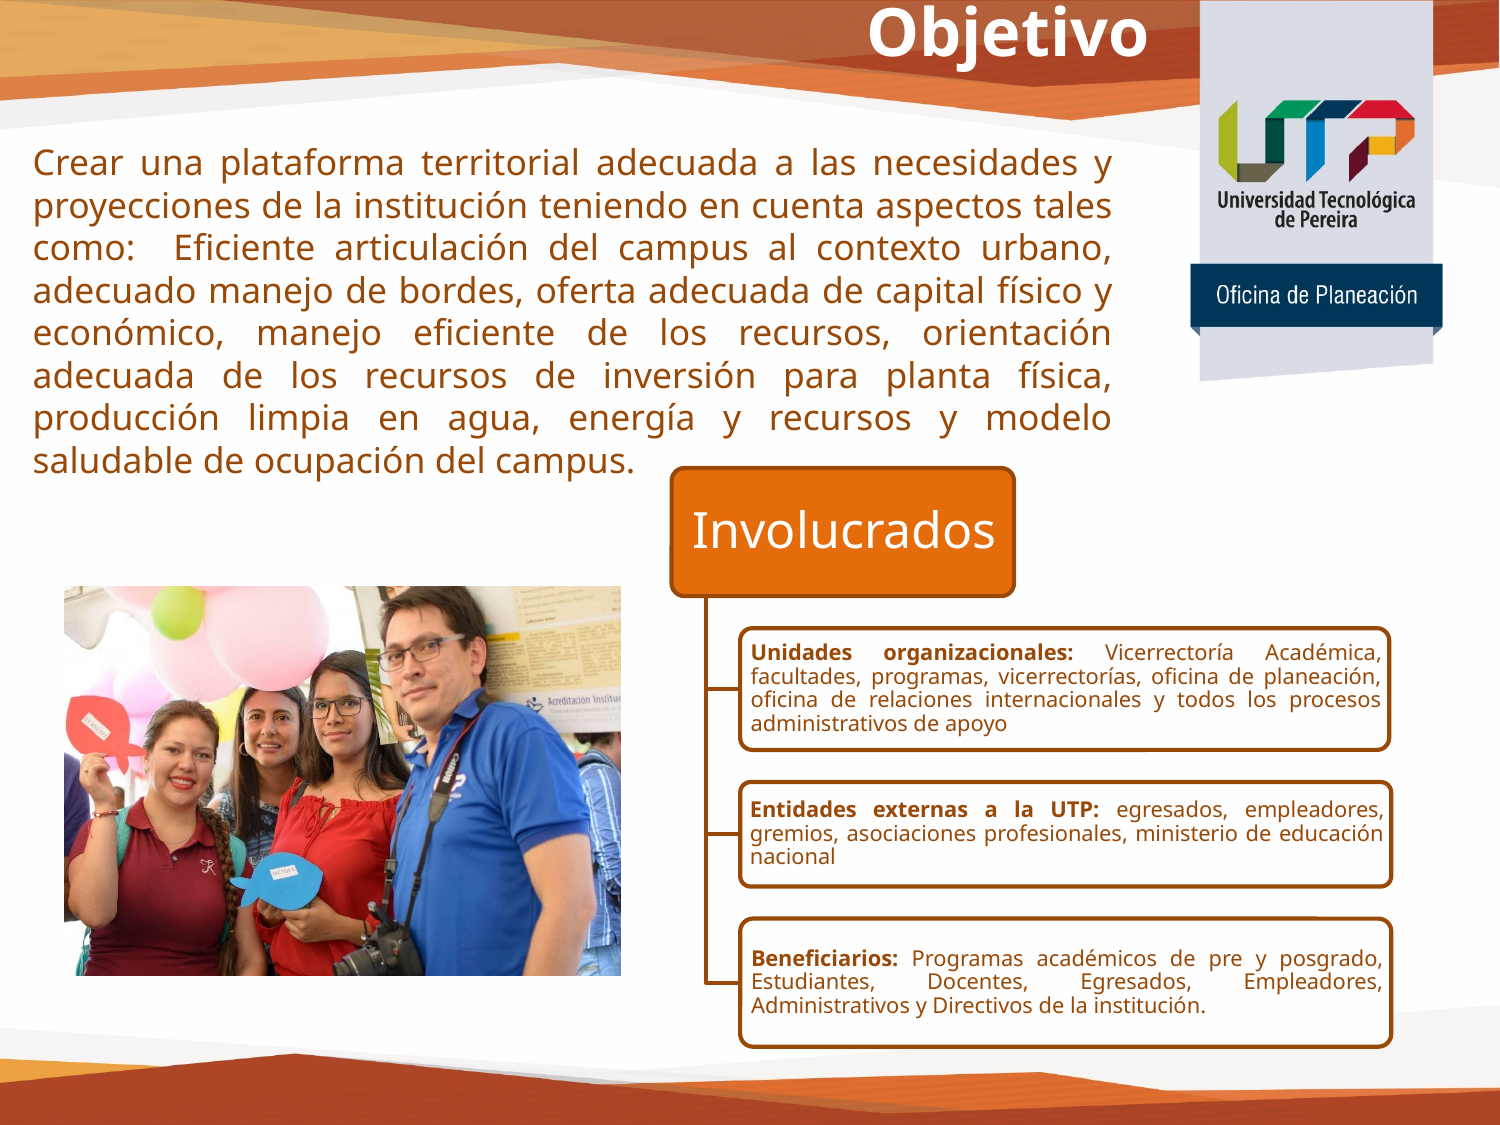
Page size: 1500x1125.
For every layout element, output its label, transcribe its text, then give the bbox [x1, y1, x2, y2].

picture [0, 0, 1500, 1125]
list Crear una plataforma territorial adecuada a las necesidades y proyecciones de la institución teniendo en cuenta aspectos tales como: Eficiente articulación del campus al contexto urbano, adecuado manejo de bordes, oferta adecuada de capital físico y económico, manejo eficiente de los recursos, orientación adecuada de los recursos de inversión para planta física, producción limpia en agua, energía y recursos y modelo saludable de ocupación del campus. [17, 132, 1128, 315]
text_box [596, 467, 1467, 1048]
title Objetivo [333, 0, 1500, 124]
